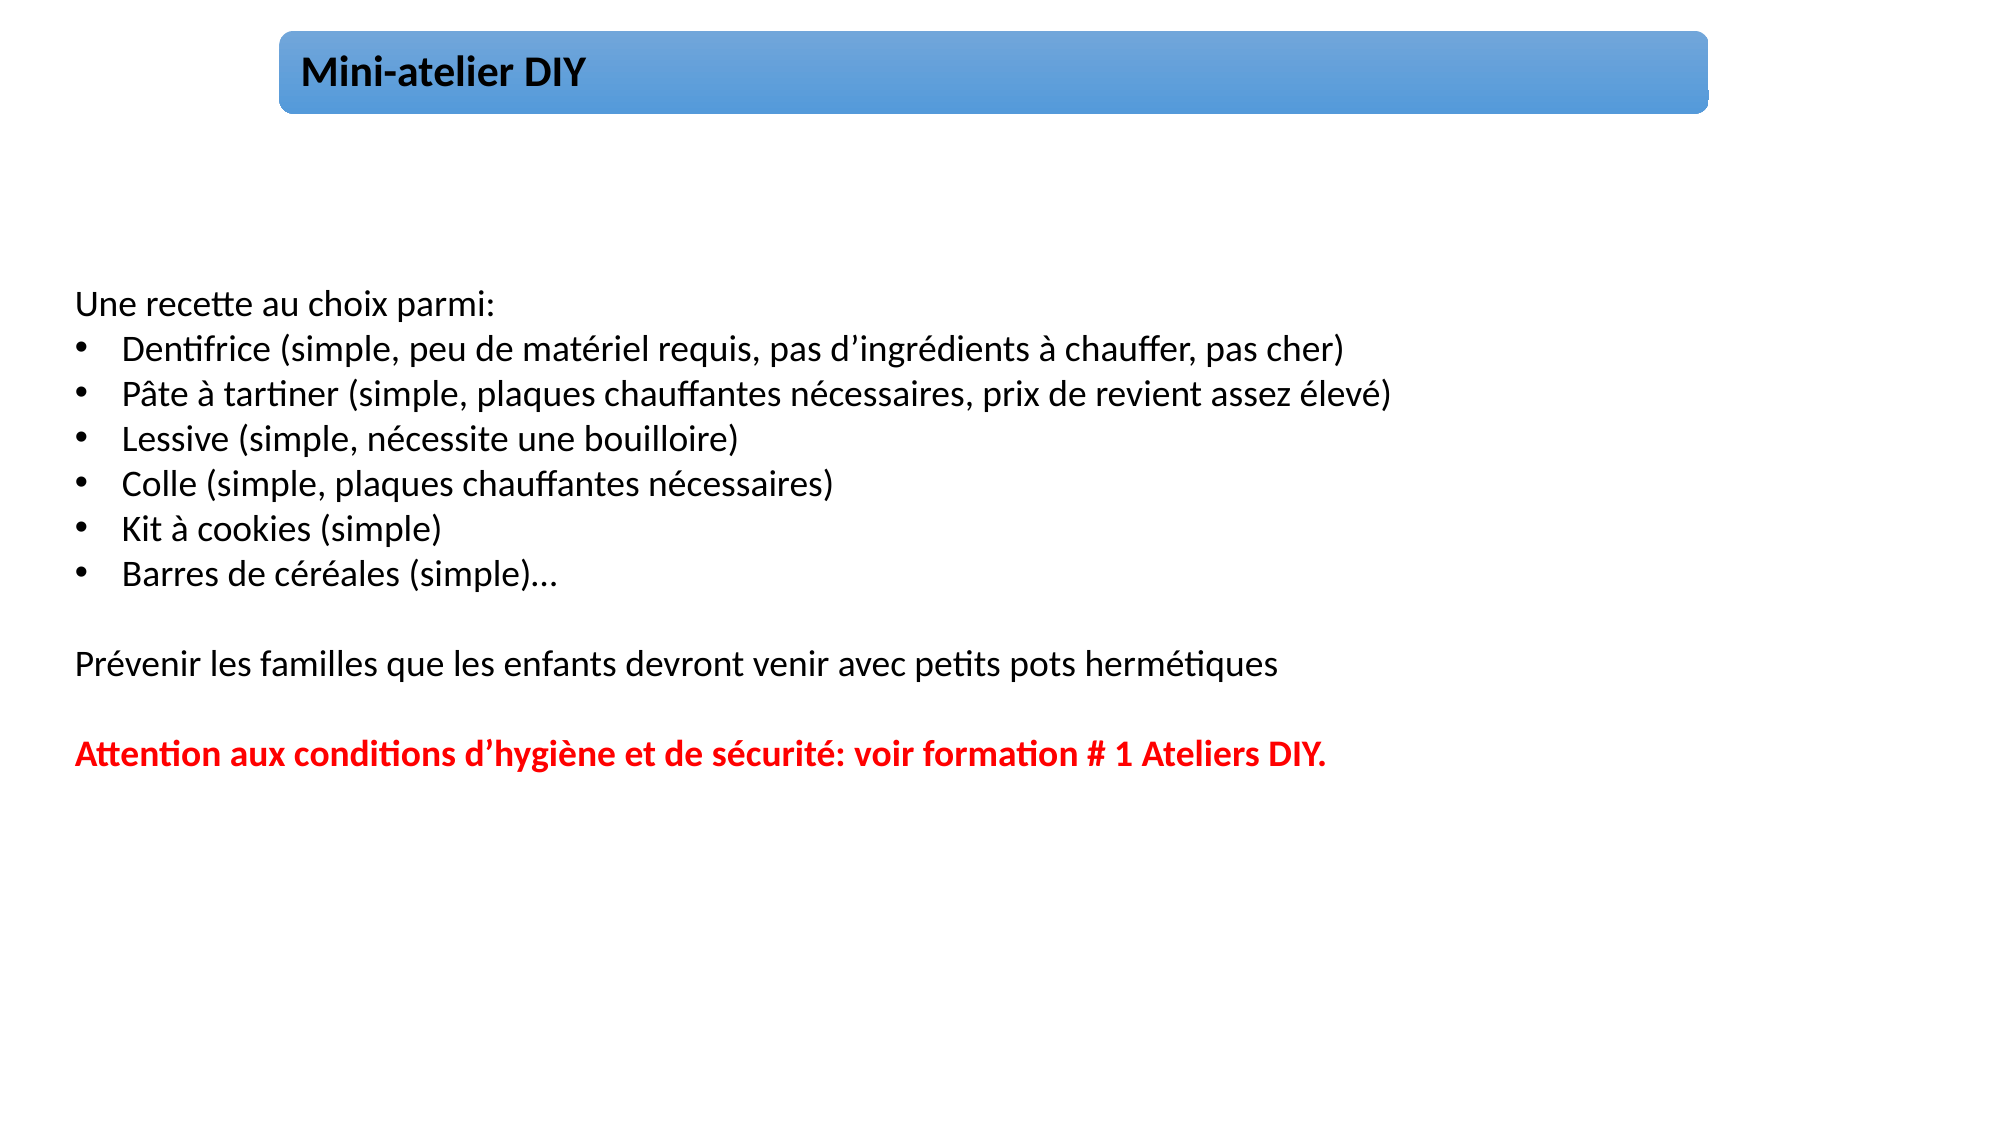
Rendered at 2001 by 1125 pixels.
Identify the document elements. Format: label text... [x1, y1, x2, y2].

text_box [279, 30, 1709, 117]
text_box Une recette au choix parmi: Dentifrice (simple, peu de matériel requis, pas d’ingrédients à chauffer, pas cher) Pâte à tartiner (simple, plaques chauffantes nécessaires, prix de revient assez élevé) Lessive (simple, nécessite une bouilloire) Colle (simple, plaques chauffantes nécessaires) Kit à cookies (simple) Barres de céréales (simple)… Prévenir les familles que les enfants devront venir avec petits pots hermétiques Attention aux conditions d’hygiène et de sécurité: voir formation # 1 Ateliers DIY. [60, 271, 1565, 782]
